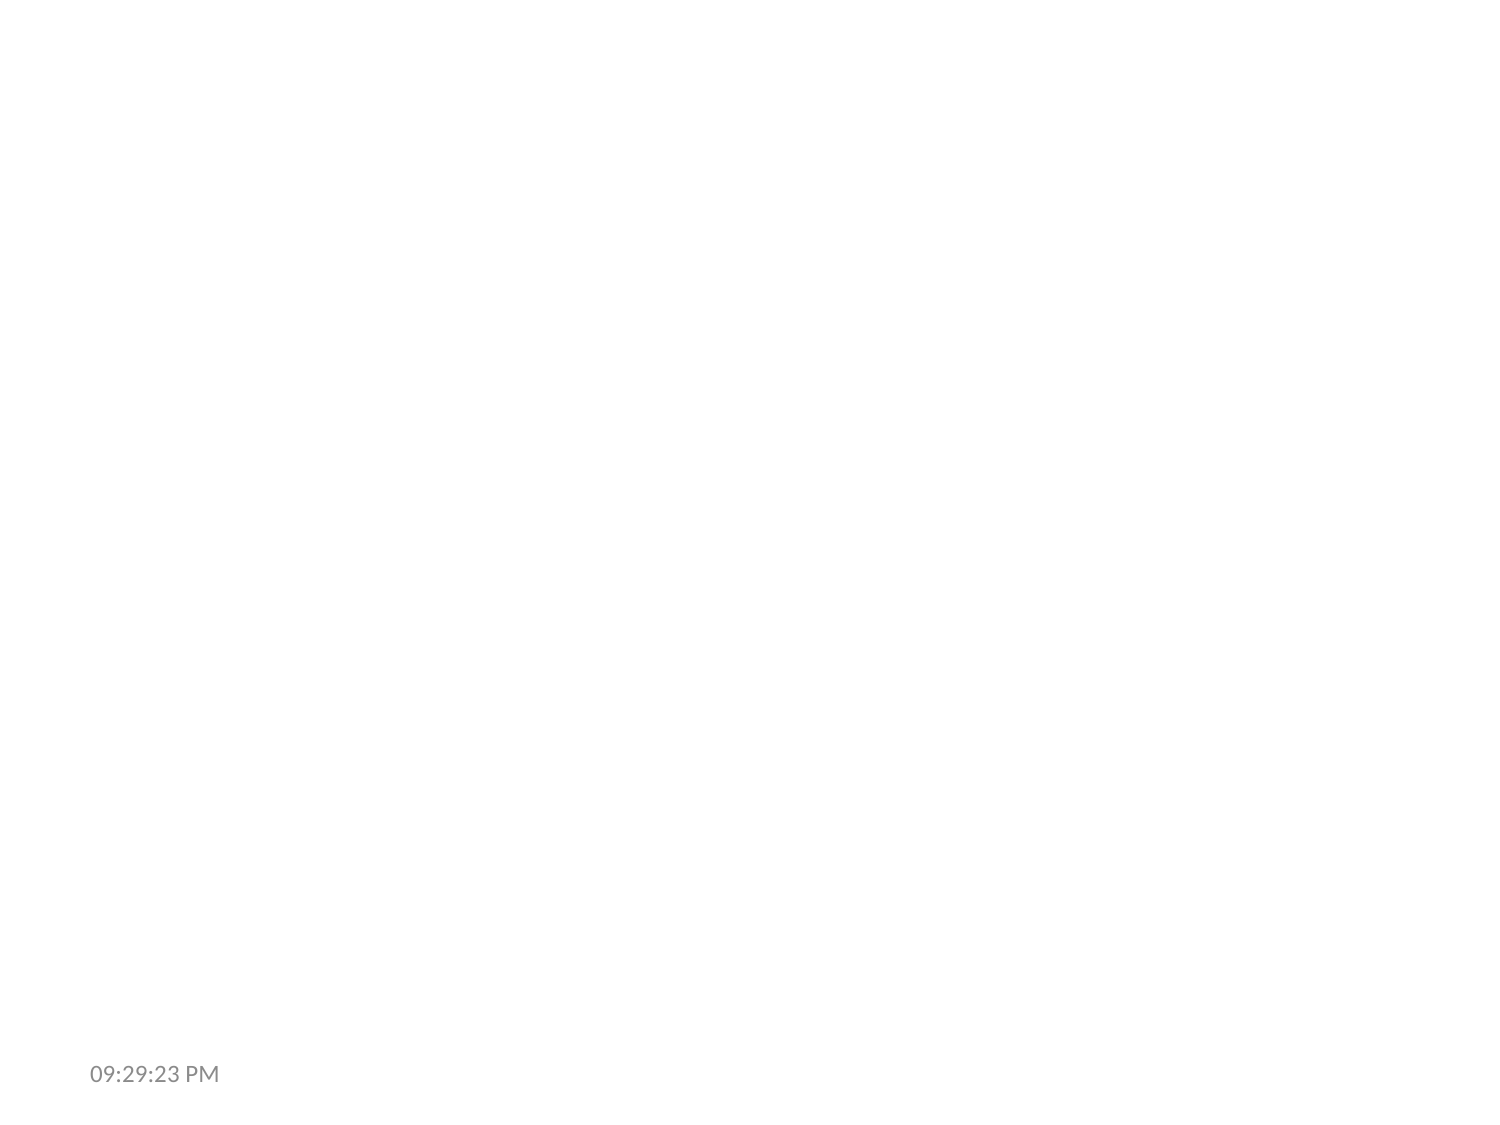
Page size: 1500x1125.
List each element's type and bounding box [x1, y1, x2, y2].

slide_number [75, 1042, 425, 1103]
